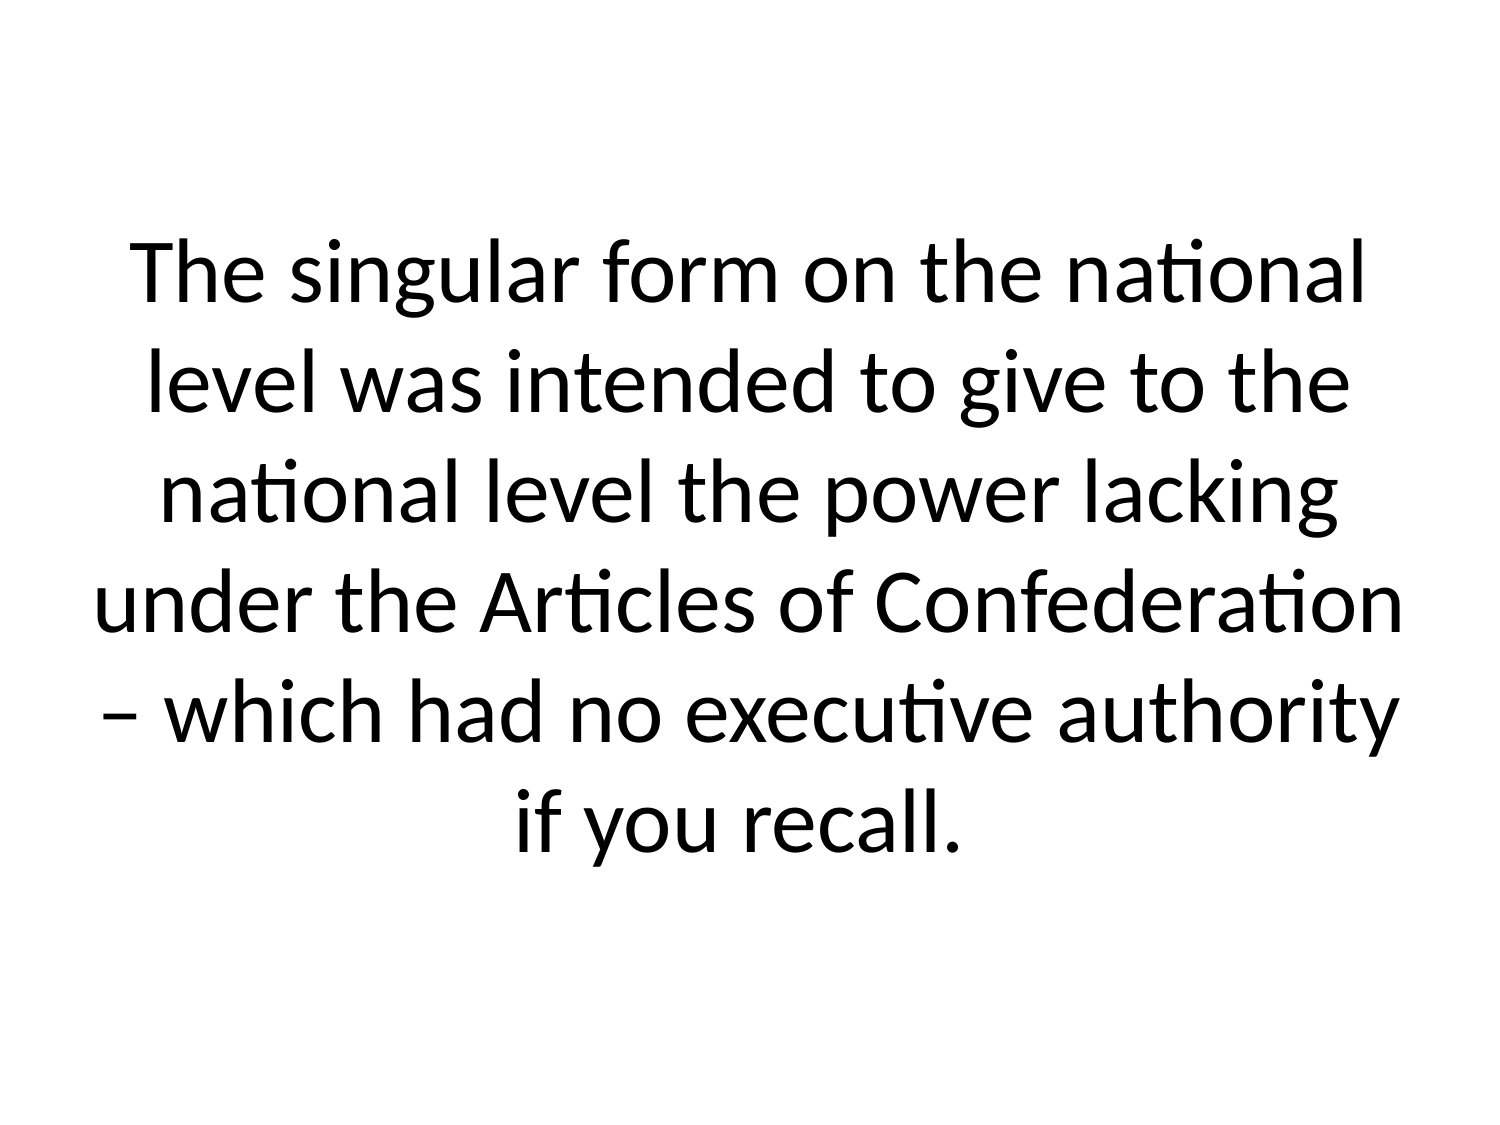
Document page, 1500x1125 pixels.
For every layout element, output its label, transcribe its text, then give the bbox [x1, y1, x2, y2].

title The singular form on the national level was intended to give to the national level the power lacking under the Articles of Confederation – which had no executive authority if you recall. [74, 44, 1426, 1038]
